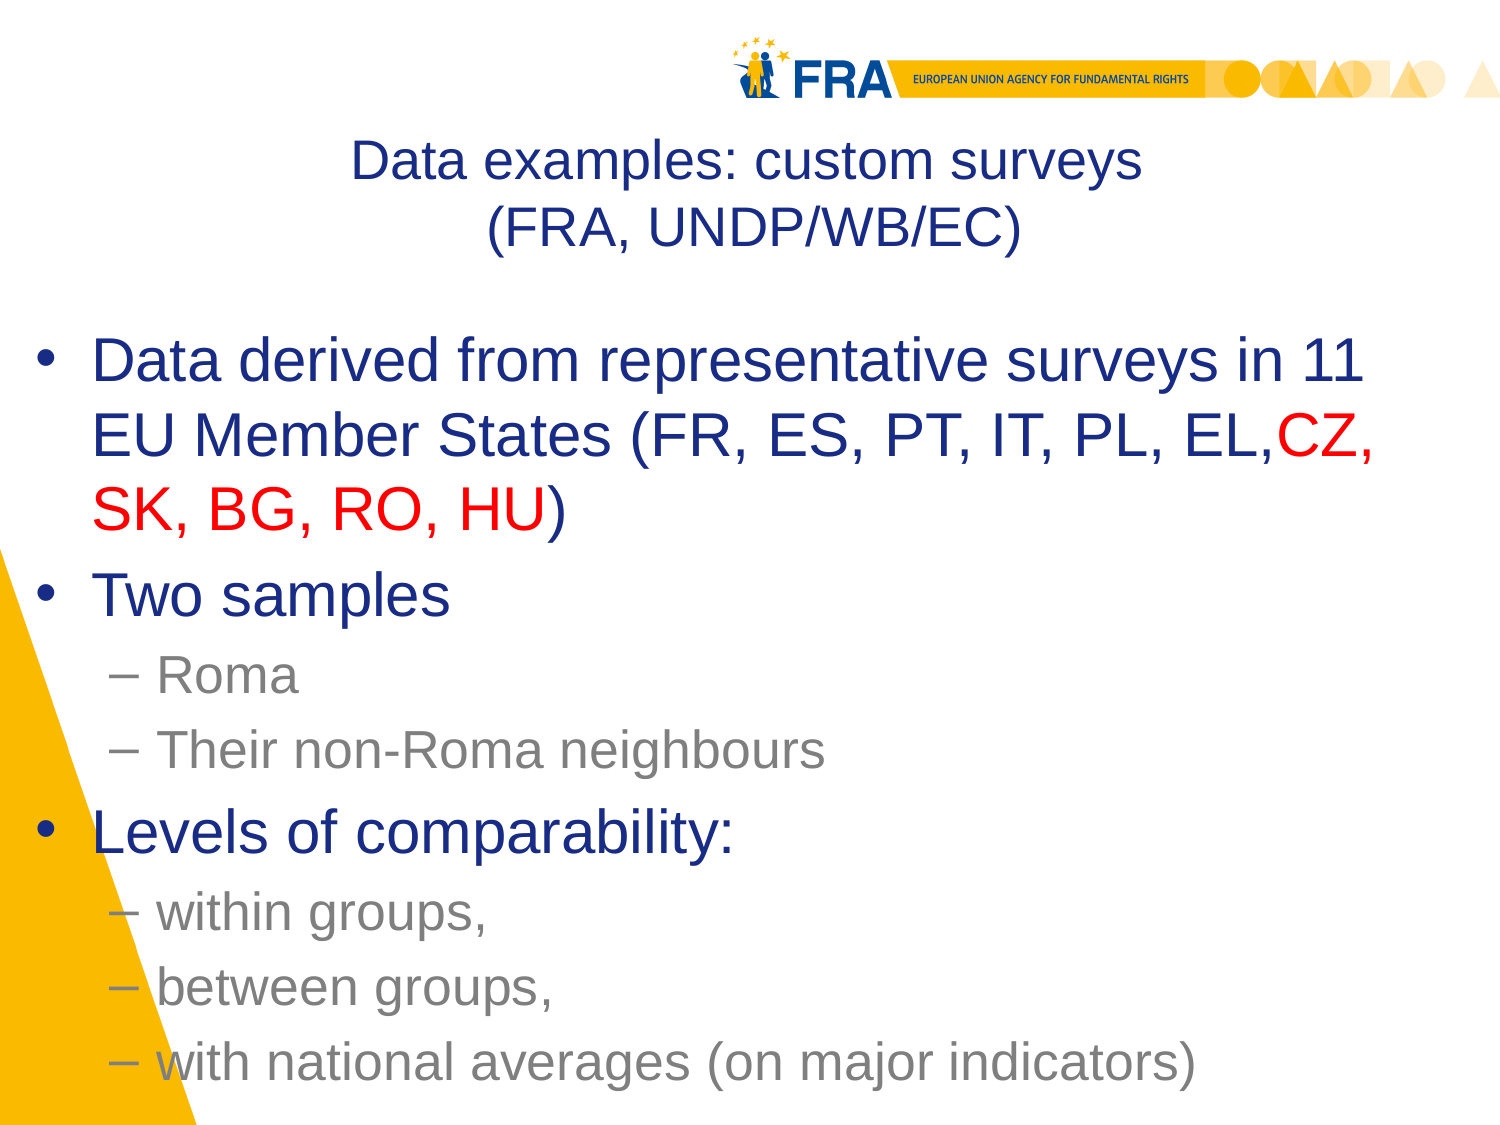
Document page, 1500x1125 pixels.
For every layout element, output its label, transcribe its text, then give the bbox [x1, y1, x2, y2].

title Data examples: custom surveys (FRA, UNDP/WB/EC) [20, 115, 1490, 267]
list Data derived from representative surveys in 11 EU Member States (FR, ES, PT, IT, PL, EL,CZ, SK, BG, RO, HU) Two samples Roma Their non-Roma neighbours Levels of comparability: within groups, between groups, with national averages (on major indicators) [20, 312, 1474, 1103]
picture [0, 0, 1500, 1125]
slide_number 12 [1074, 1042, 1425, 1103]
